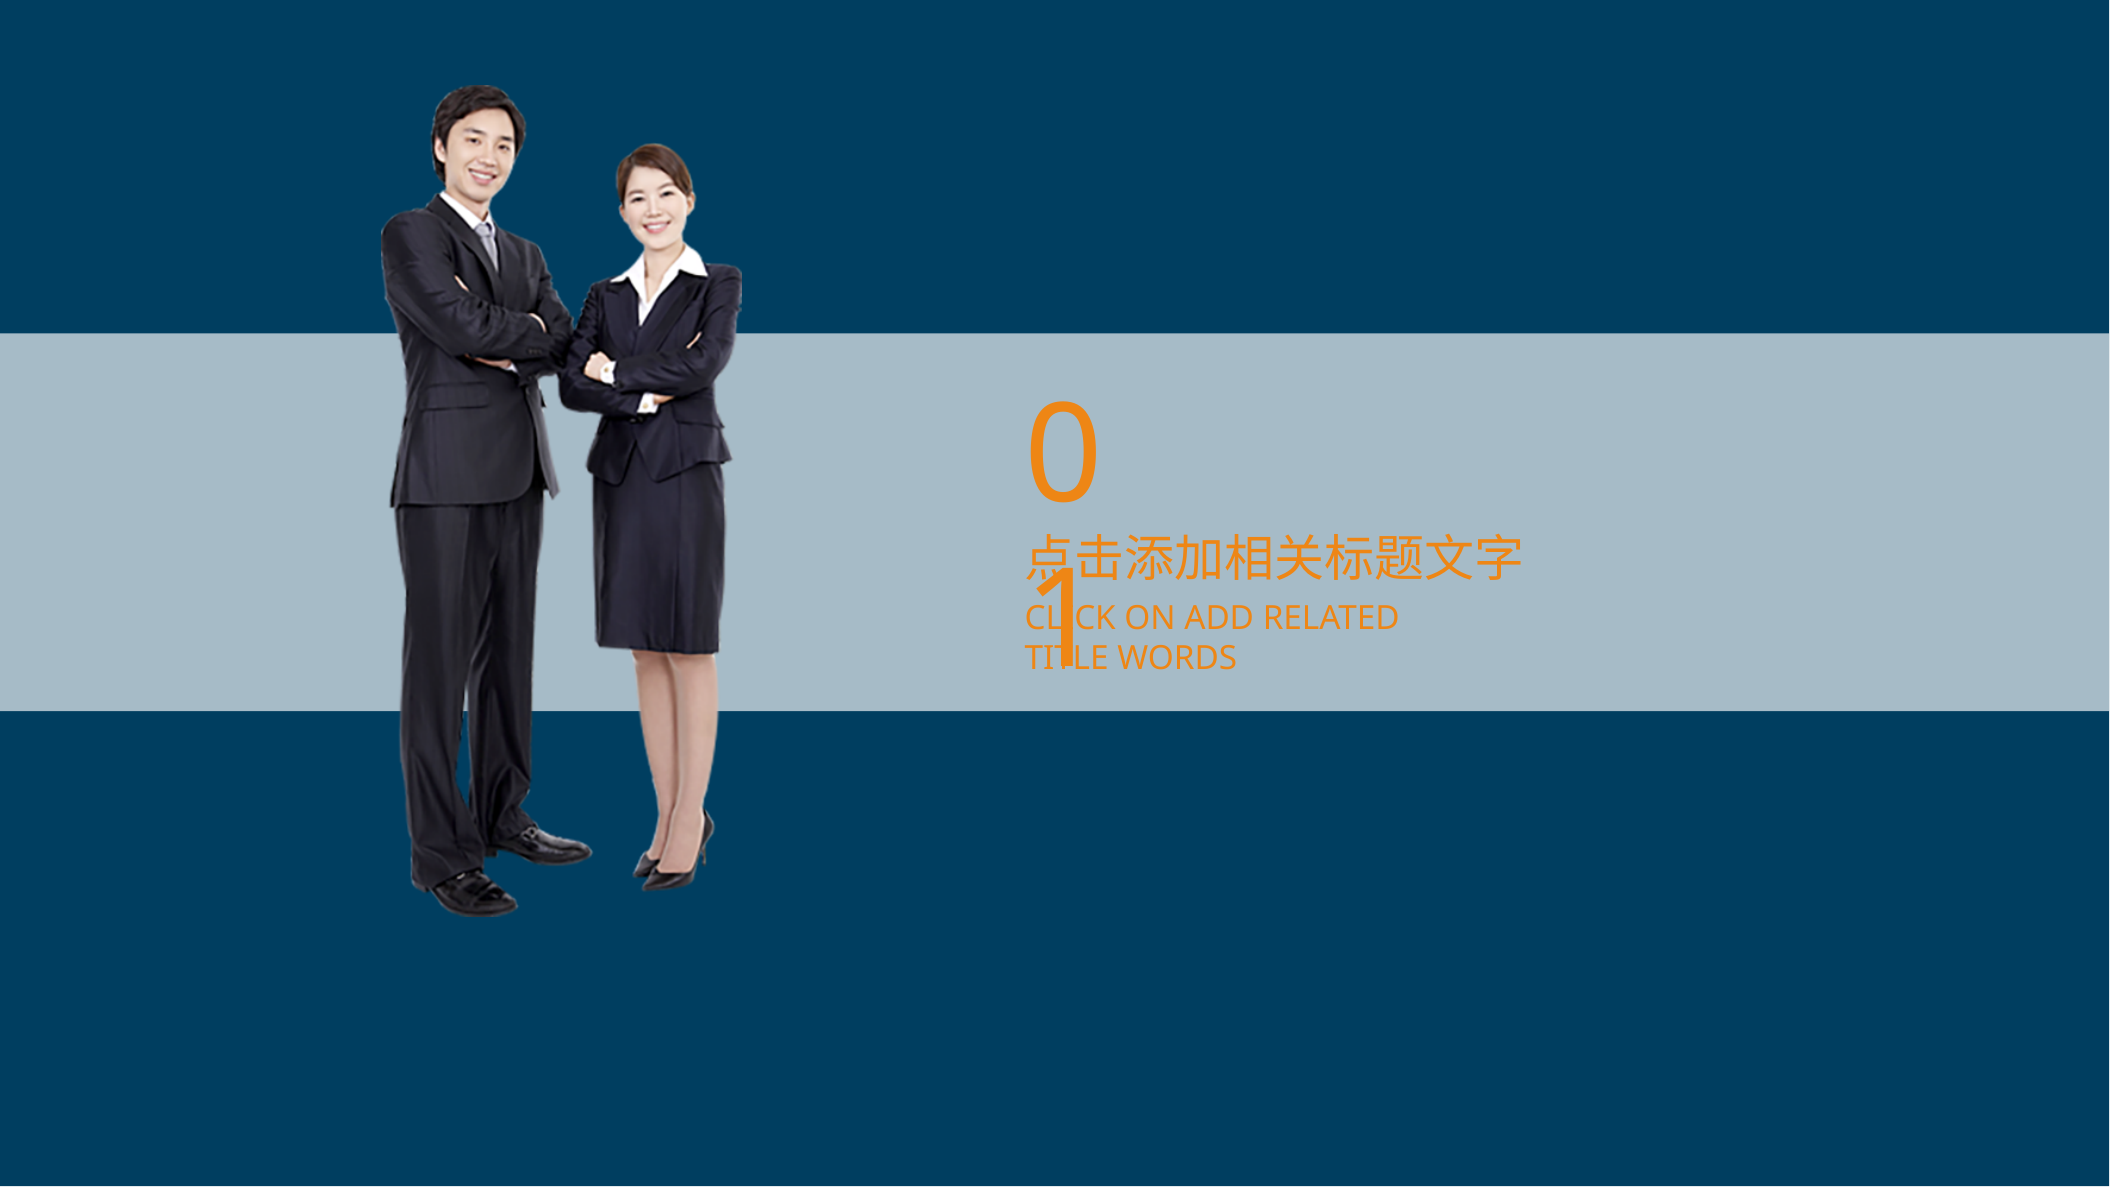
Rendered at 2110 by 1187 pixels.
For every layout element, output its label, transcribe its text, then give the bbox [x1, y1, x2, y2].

text_box 01 [1009, 356, 1146, 702]
text_box [0, 0, 2110, 332]
text_box [0, 332, 381, 712]
picture [381, 85, 742, 917]
text_box [742, 332, 2110, 712]
text_box 点击添加相关标题文字 [1146, 519, 1551, 594]
text_box Click on add related title words [1146, 594, 1421, 684]
text_box [0, 712, 2110, 1187]
